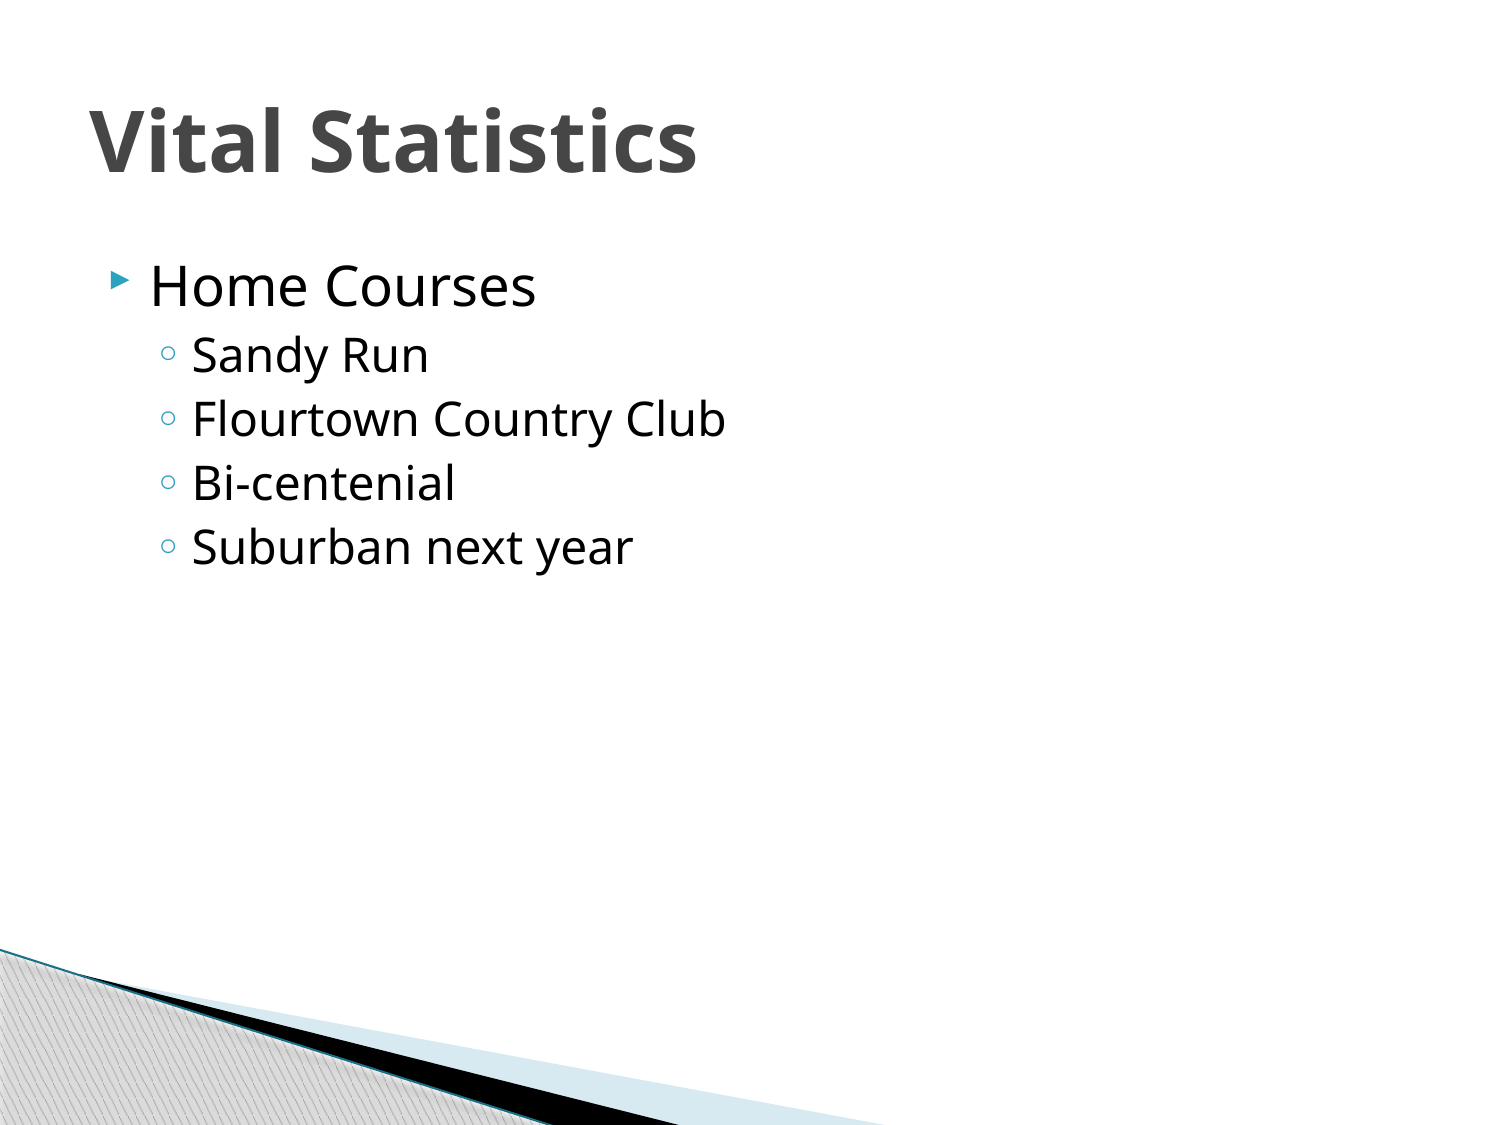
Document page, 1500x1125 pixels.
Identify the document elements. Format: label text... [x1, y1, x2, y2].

list Home Courses Sandy Run Flourtown Country Club Bi-centenial Suburban next year [75, 243, 1425, 986]
title Vital Statistics [75, 45, 1425, 233]
